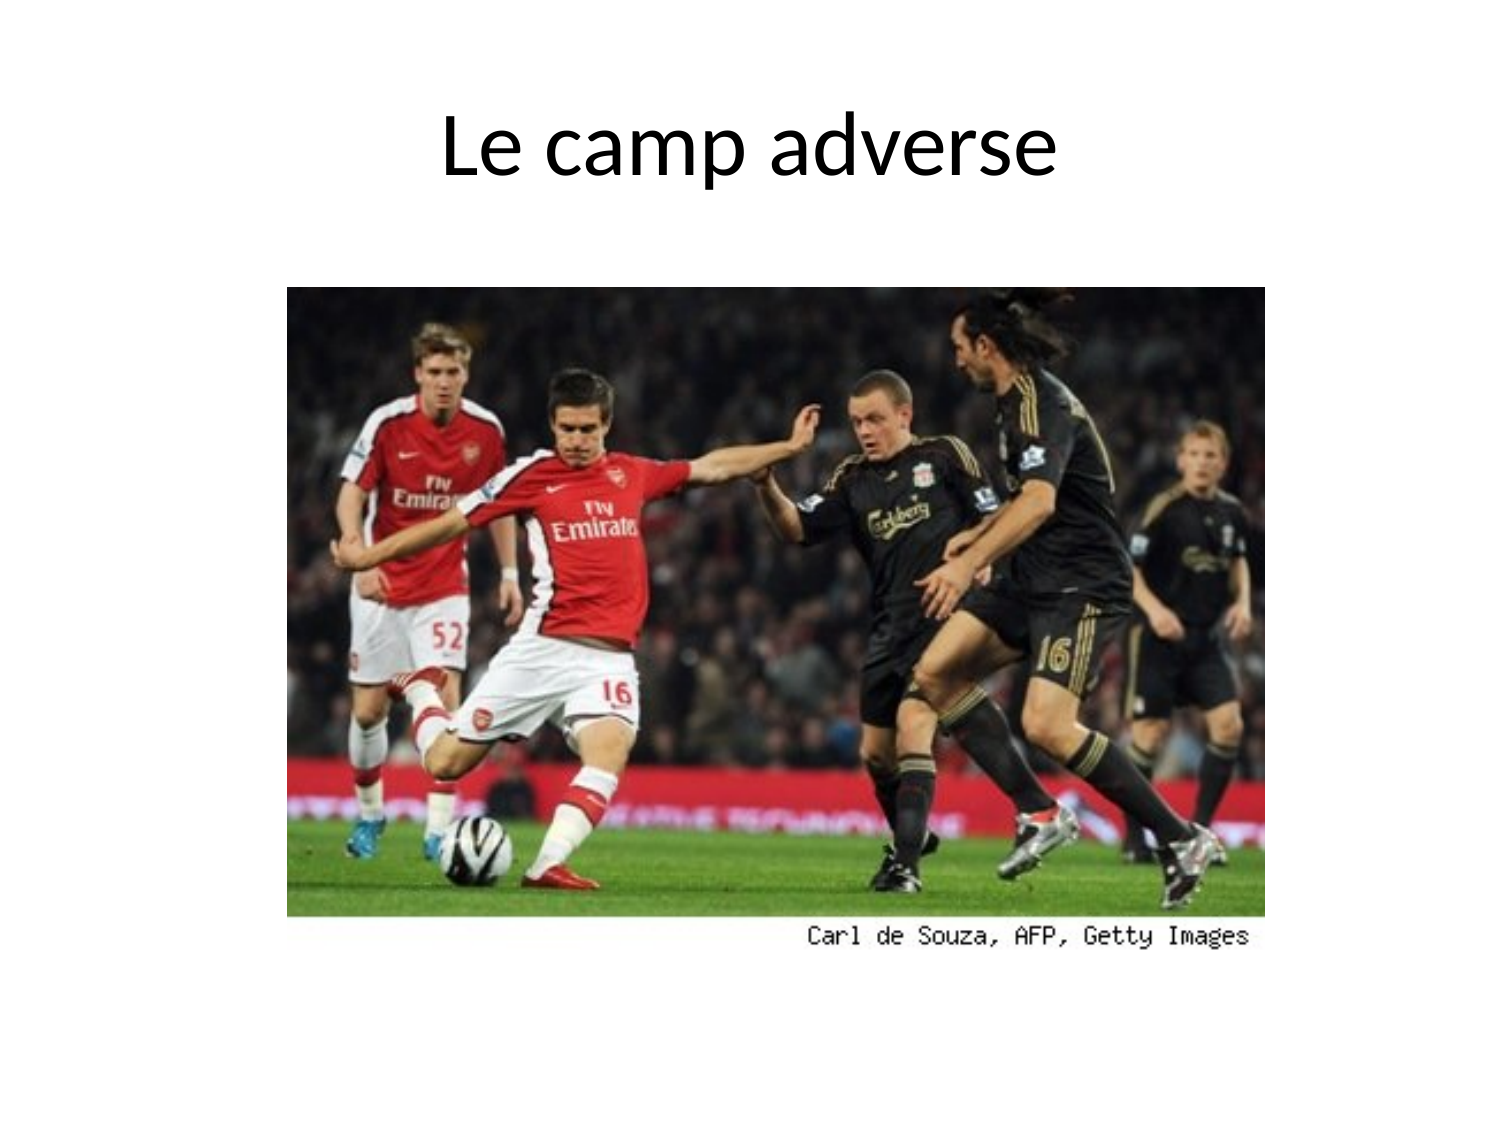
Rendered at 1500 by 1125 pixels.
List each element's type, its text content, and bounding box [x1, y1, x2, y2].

title Le camp adverse [75, 45, 1425, 233]
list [287, 287, 1265, 952]
